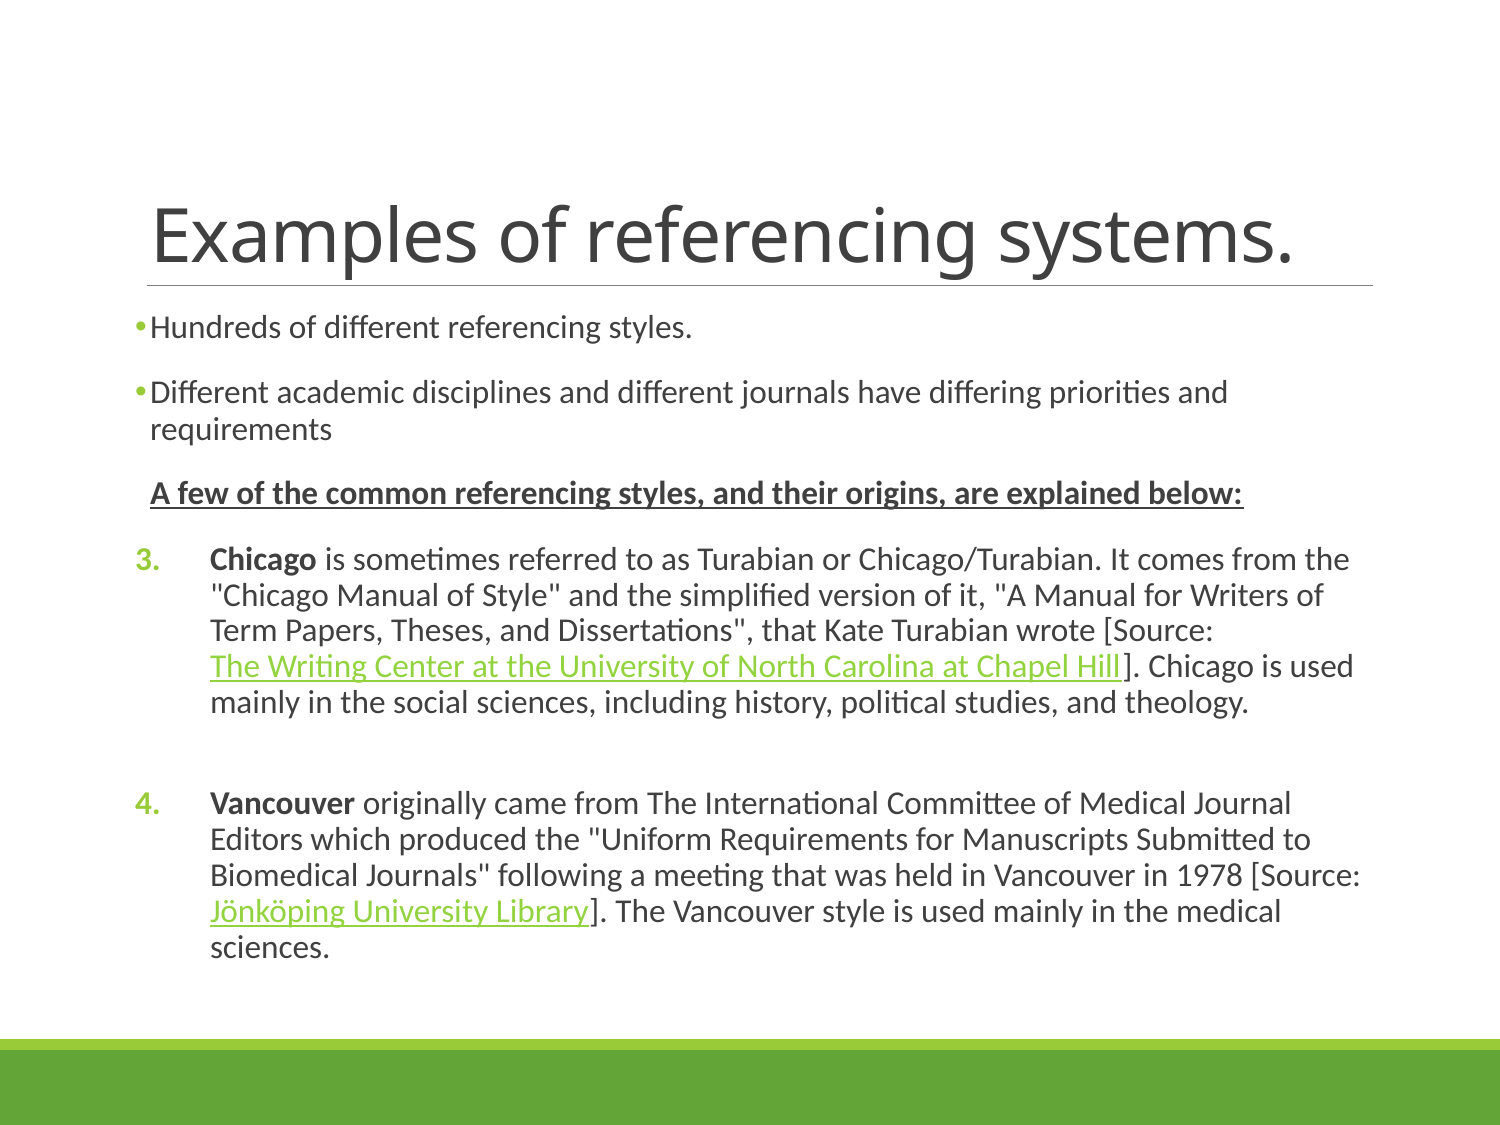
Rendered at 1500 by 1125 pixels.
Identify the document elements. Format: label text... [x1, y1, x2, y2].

title Examples of referencing systems. [135, 47, 1373, 285]
list Hundreds of different referencing styles. Different academic disciplines and different journals have differing priorities and requirements A few of the common referencing styles, and their origins, are explained below: Chicago is sometimes referred to as Turabian or Chicago/Turabian. It comes from the "Chicago Manual of Style" and the simplified version of it, "A Manual for Writers of Term Papers, Theses, and Dissertations", that Kate Turabian wrote [Source: The Writing Center at the University of North Carolina at Chapel Hill]. Chicago is used mainly in the social sciences, including history, political studies, and theology. Vancouver originally came from The International Committee of Medical Journal Editors which produced the "Uniform Requirements for Manuscripts Submitted to Biomedical Journals" following a meeting that was held in Vancouver in 1978 [Source: Jönköping University Library]. The Vancouver style is used mainly in the medical sciences. [135, 302, 1373, 1038]
